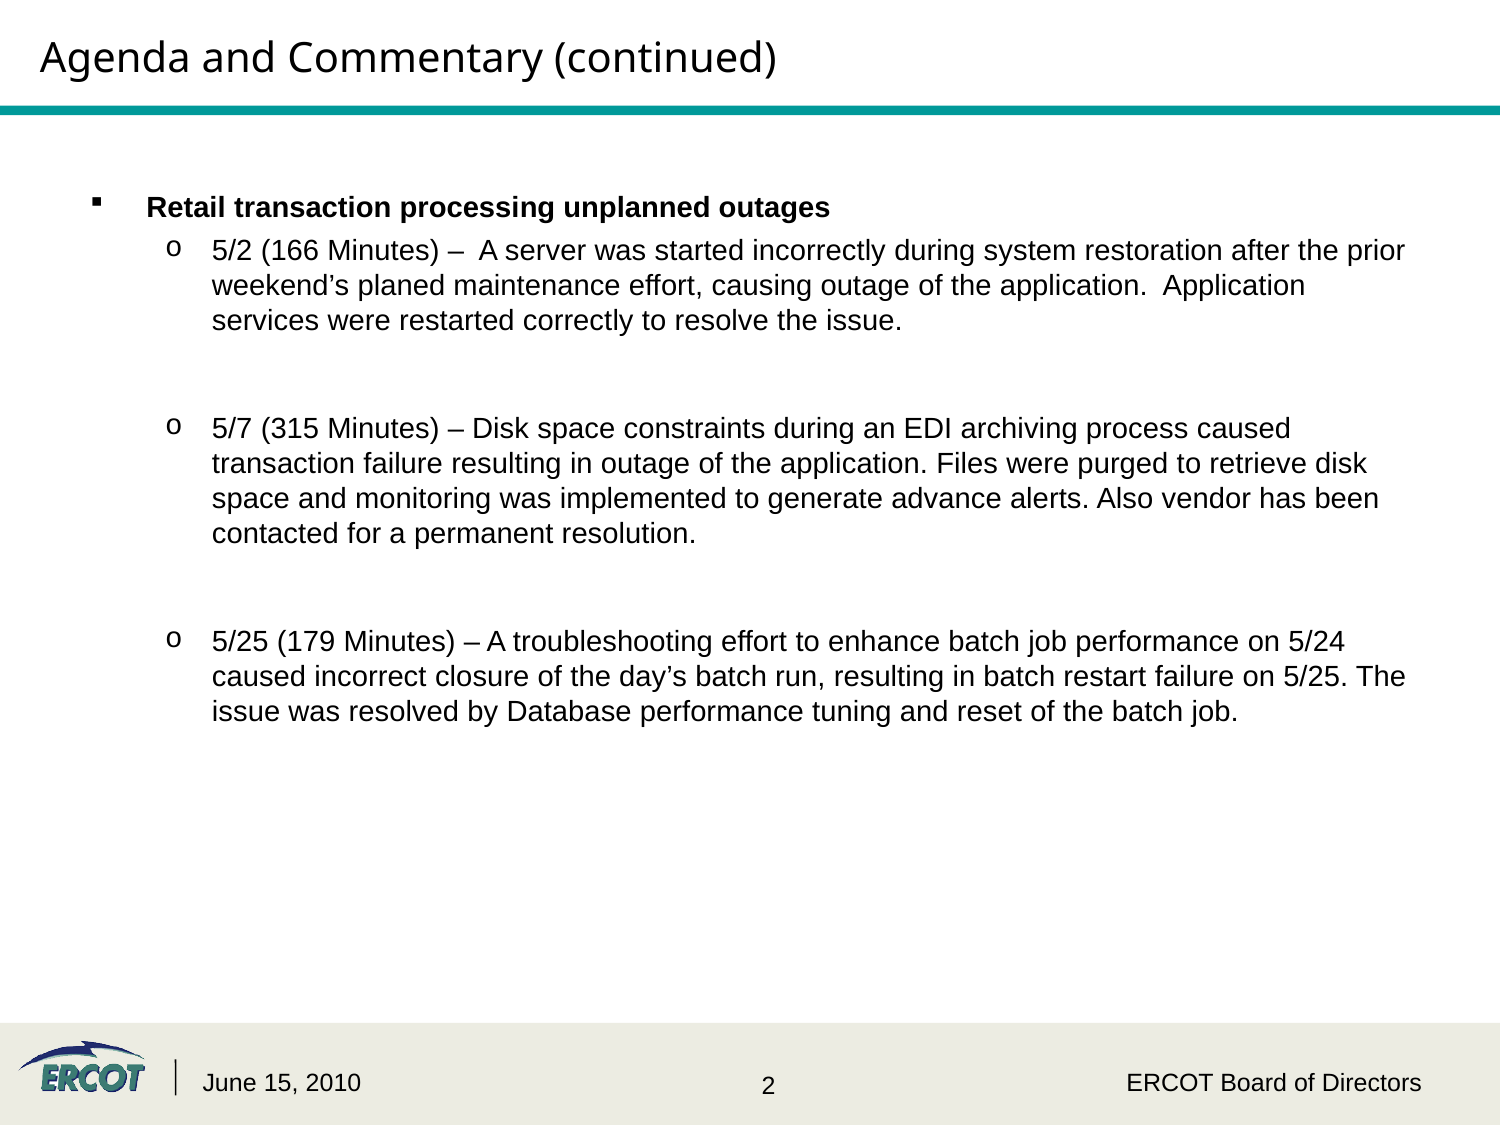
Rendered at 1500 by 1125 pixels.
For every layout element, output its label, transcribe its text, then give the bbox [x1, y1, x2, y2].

list Retail transaction processing unplanned outages 5/2 (166 Minutes) – A server was started incorrectly during system restoration after the prior weekend’s planed maintenance effort, causing outage of the application. Application services were restarted correctly to resolve the issue. 5/7 (315 Minutes) – Disk space constraints during an EDI archiving process caused transaction failure resulting in outage of the application. Files were purged to retrieve disk space and monitoring was implemented to generate advance alerts. Also vendor has been contacted for a permanent resolution. 5/25 (179 Minutes) – A troubleshooting effort to enhance batch job performance on 5/24 caused incorrect closure of the day’s batch run, resulting in batch restart failure on 5/25. The issue was resolved by Database performance tuning and reset of the batch job. [74, 137, 1426, 1013]
footer ERCOT Board of Directors [1024, 1059, 1438, 1125]
text_box June 15, 2010 [187, 1059, 538, 1125]
title Agenda and Commentary (continued) [24, 0, 1451, 113]
picture [10, 1031, 151, 1111]
